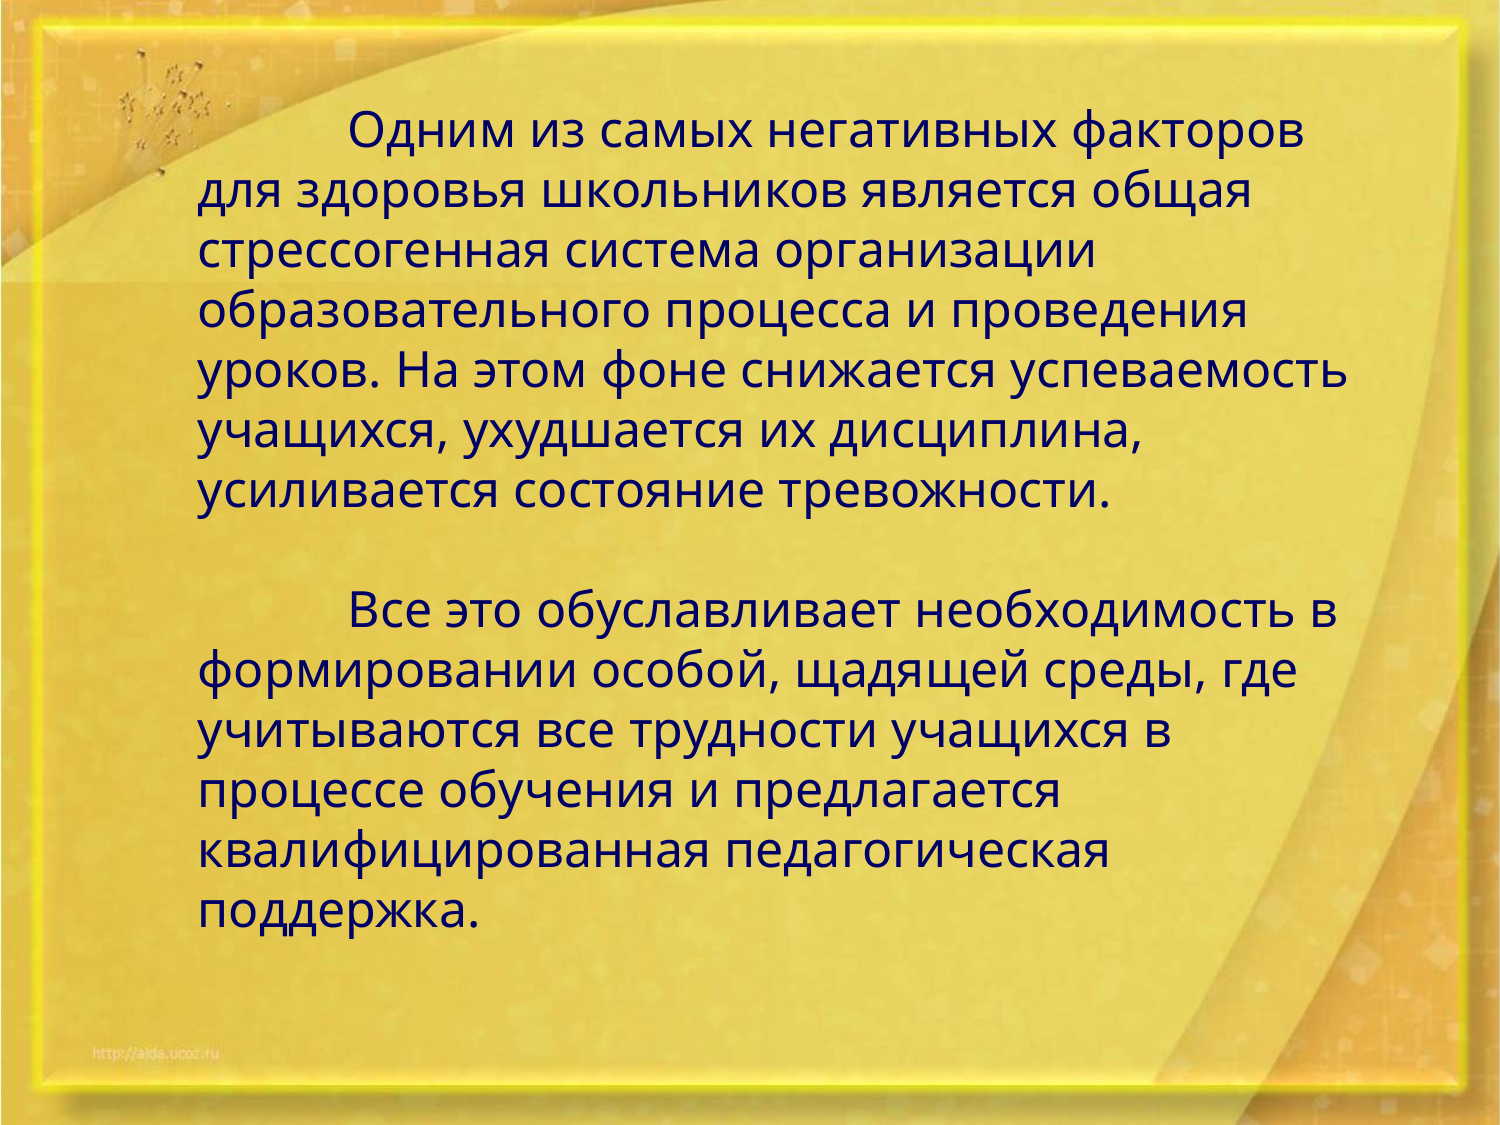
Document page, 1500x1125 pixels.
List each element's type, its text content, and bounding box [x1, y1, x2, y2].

picture [0, 0, 1500, 1125]
text_box Одним из самых негативных факторов для здоровья школьников является общая стрессогенная система организации образовательного процесса и проведения уроков. На этом фоне снижается успеваемость учащихся, ухудшается их дисциплина, усиливается состояние тревожности. Все это обуславливает необходимость в формировании особой, щадящей среды, где учитываются все трудности учащихся в процессе обучения и предлагается квалифицированная педагогическая поддержка. [182, 89, 1376, 1005]
